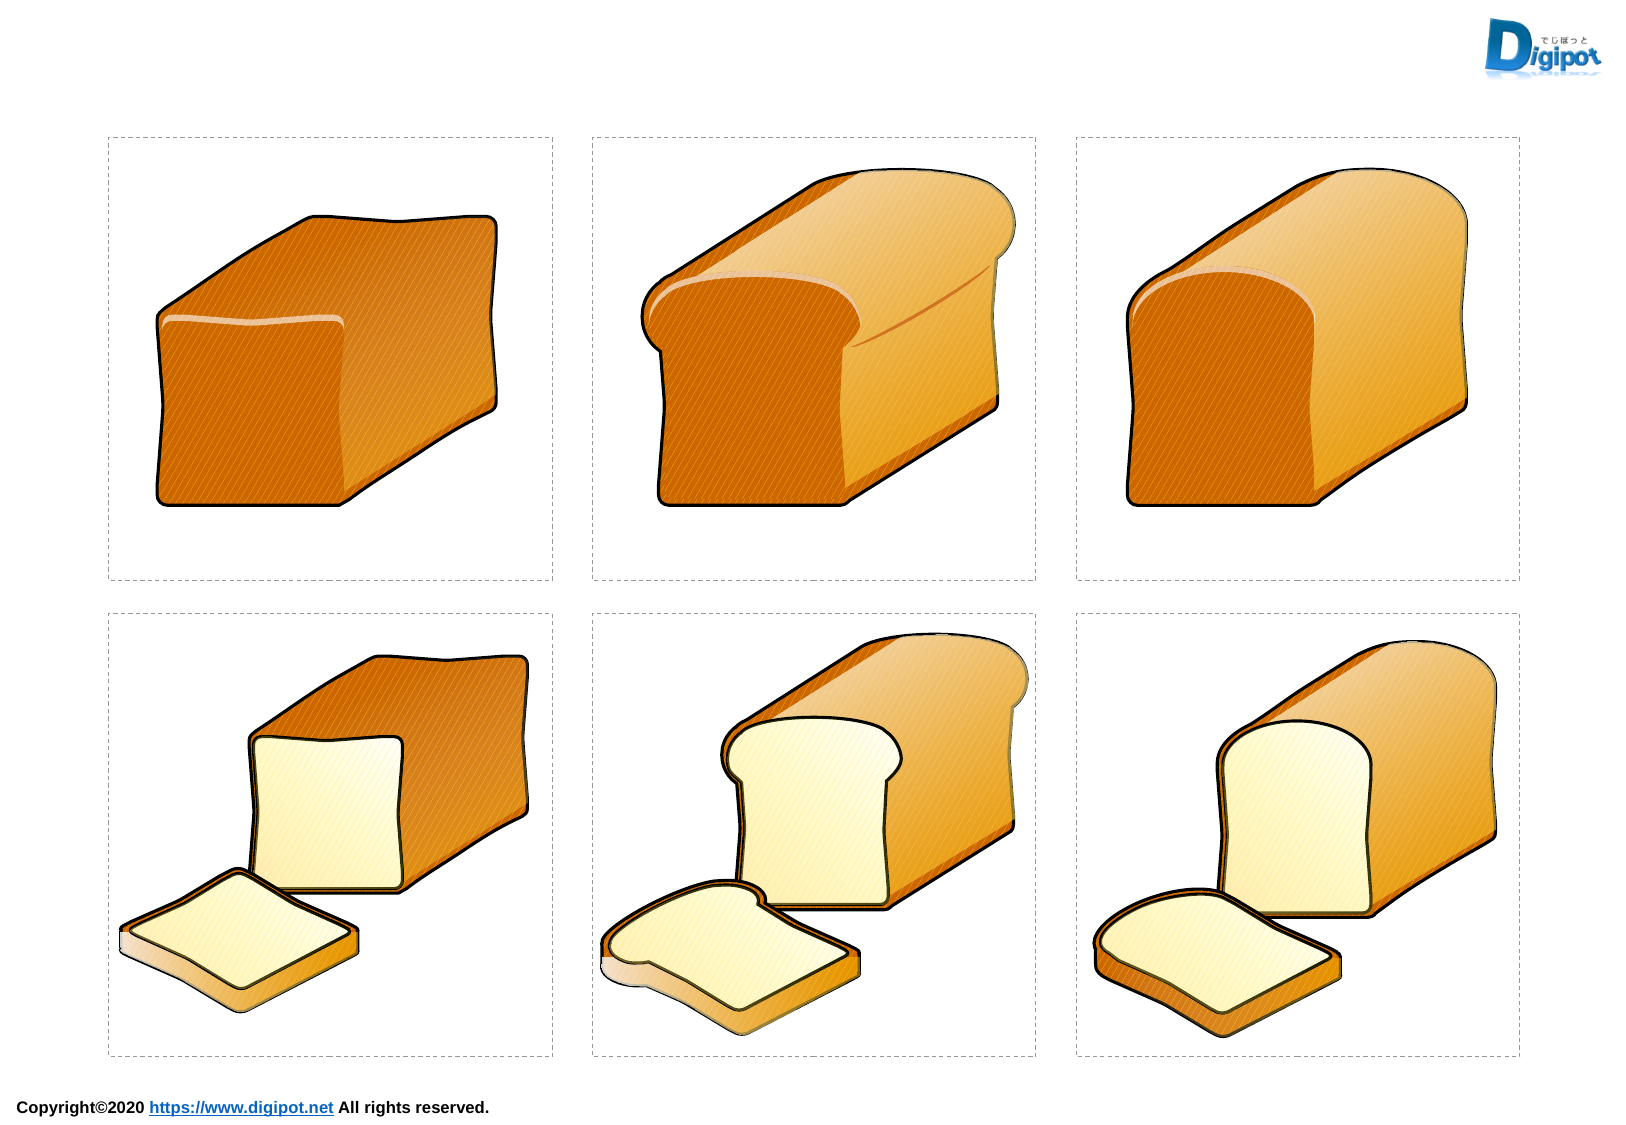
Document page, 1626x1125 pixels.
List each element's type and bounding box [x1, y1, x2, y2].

text_box [641, 169, 1015, 506]
text_box [120, 656, 528, 1012]
text_box [1127, 169, 1467, 506]
text_box [157, 216, 497, 506]
picture [1485, 18, 1602, 82]
text_box [1093, 641, 1496, 1037]
text_box [601, 634, 1028, 1035]
